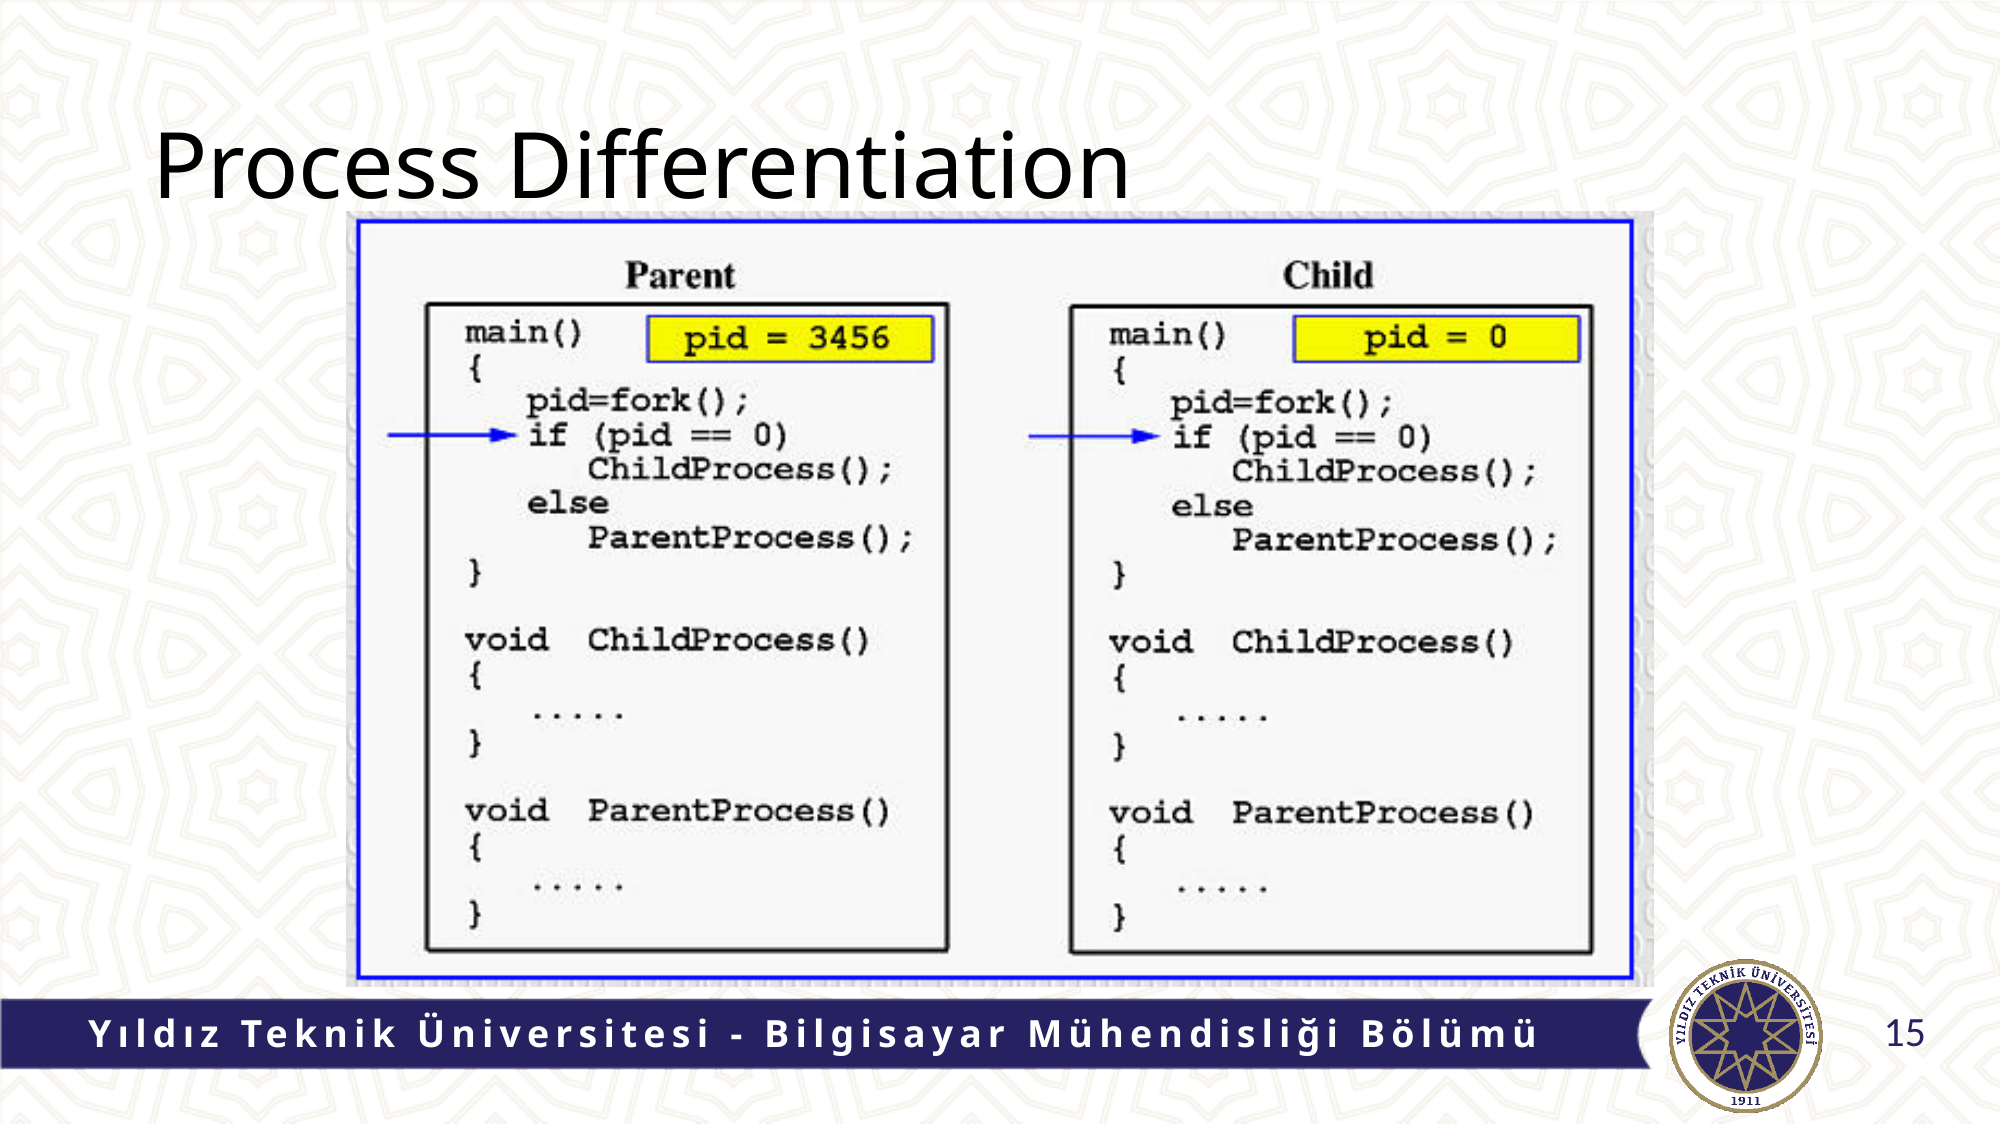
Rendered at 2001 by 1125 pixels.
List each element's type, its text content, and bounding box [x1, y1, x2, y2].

picture [0, 0, 2000, 1125]
text_box [137, 299, 988, 997]
text_box 15 [1827, 1000, 1983, 1060]
text_box Yıldız Teknik Üniversitesi - Bilgisayar Mühendisliği Bölümü [0, 997, 1627, 1069]
text_box Process Differentiation [137, 59, 1863, 278]
